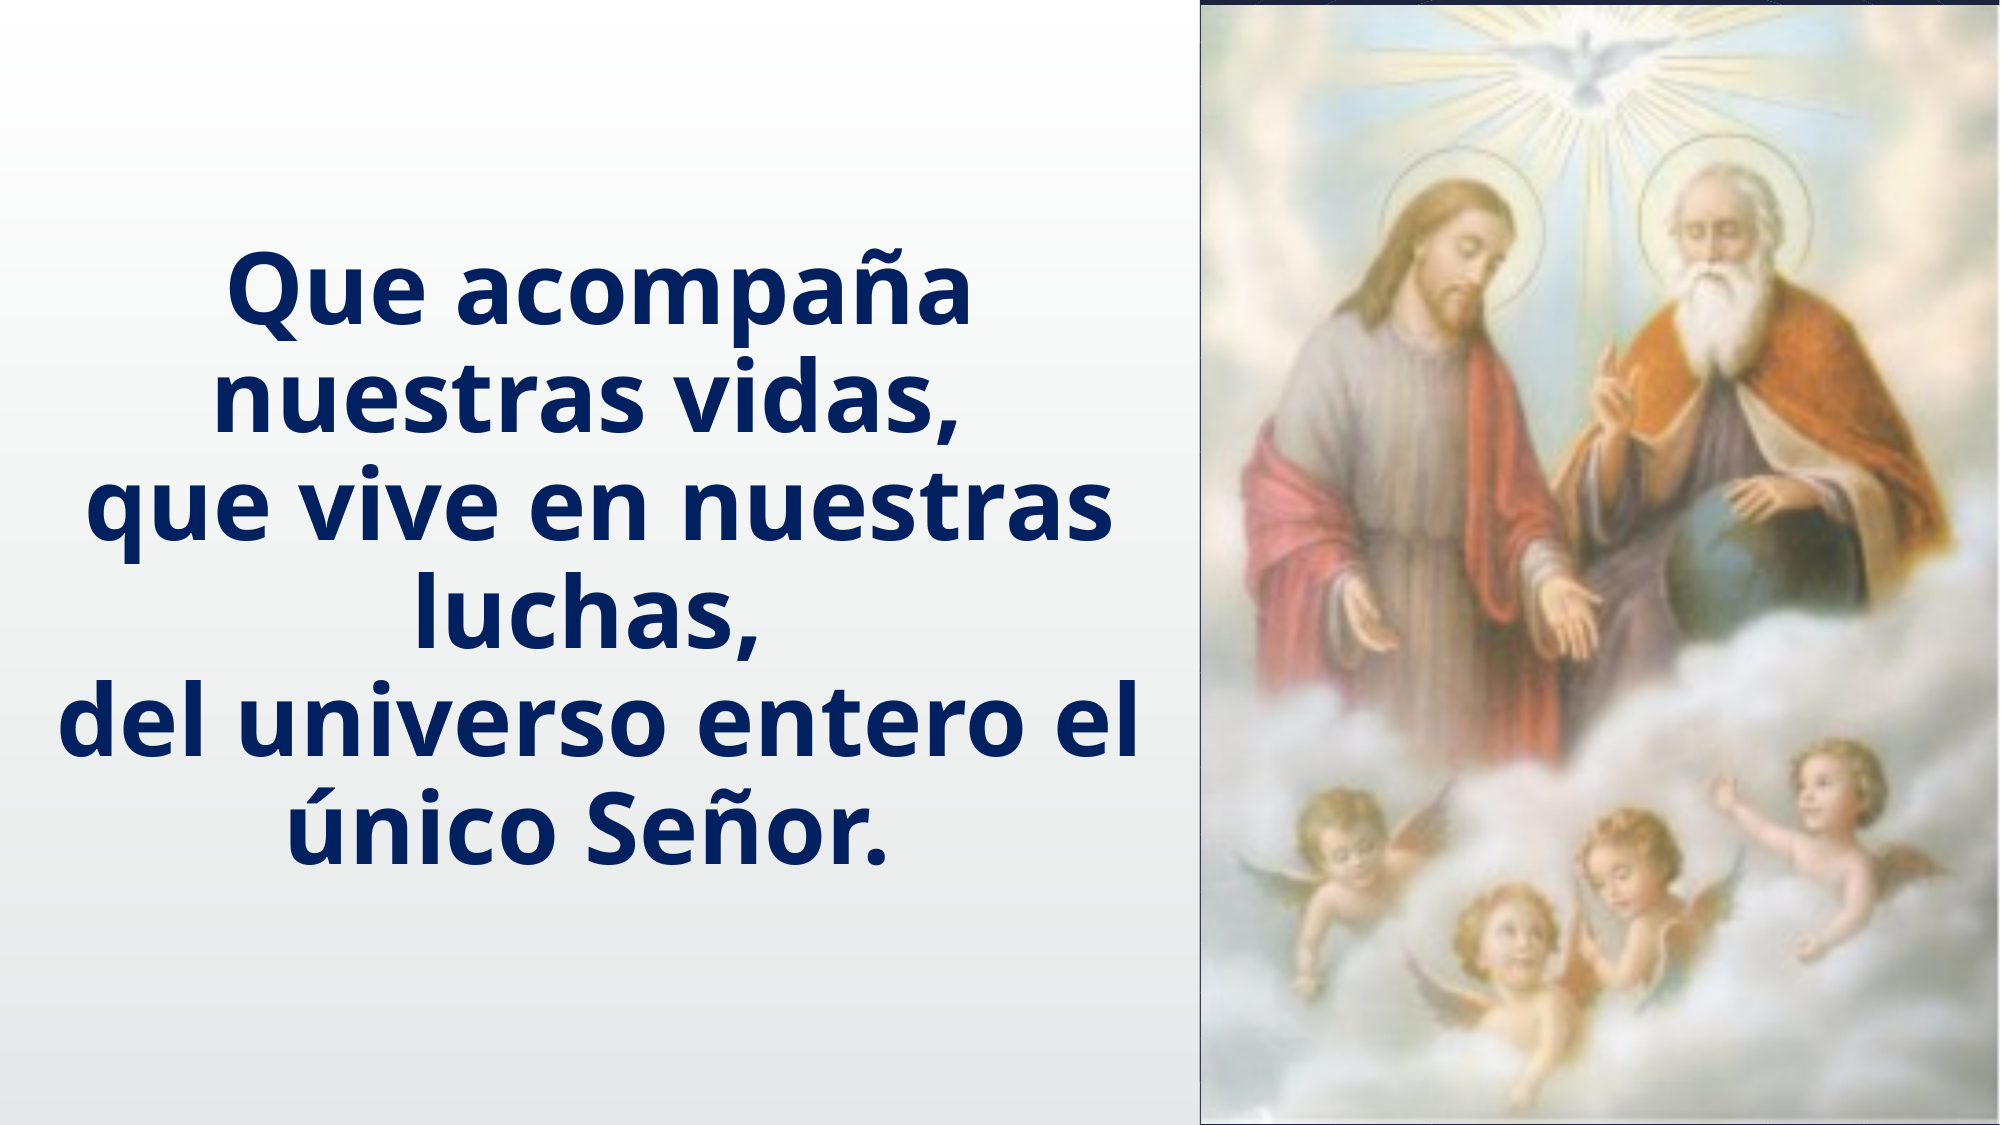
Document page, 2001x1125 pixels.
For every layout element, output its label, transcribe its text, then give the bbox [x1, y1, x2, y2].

title Que acompaña nuestras vidas, que vive en nuestras luchas, del universo entero el único Señor. [0, 0, 1201, 1125]
picture [1200, 5, 2000, 1125]
